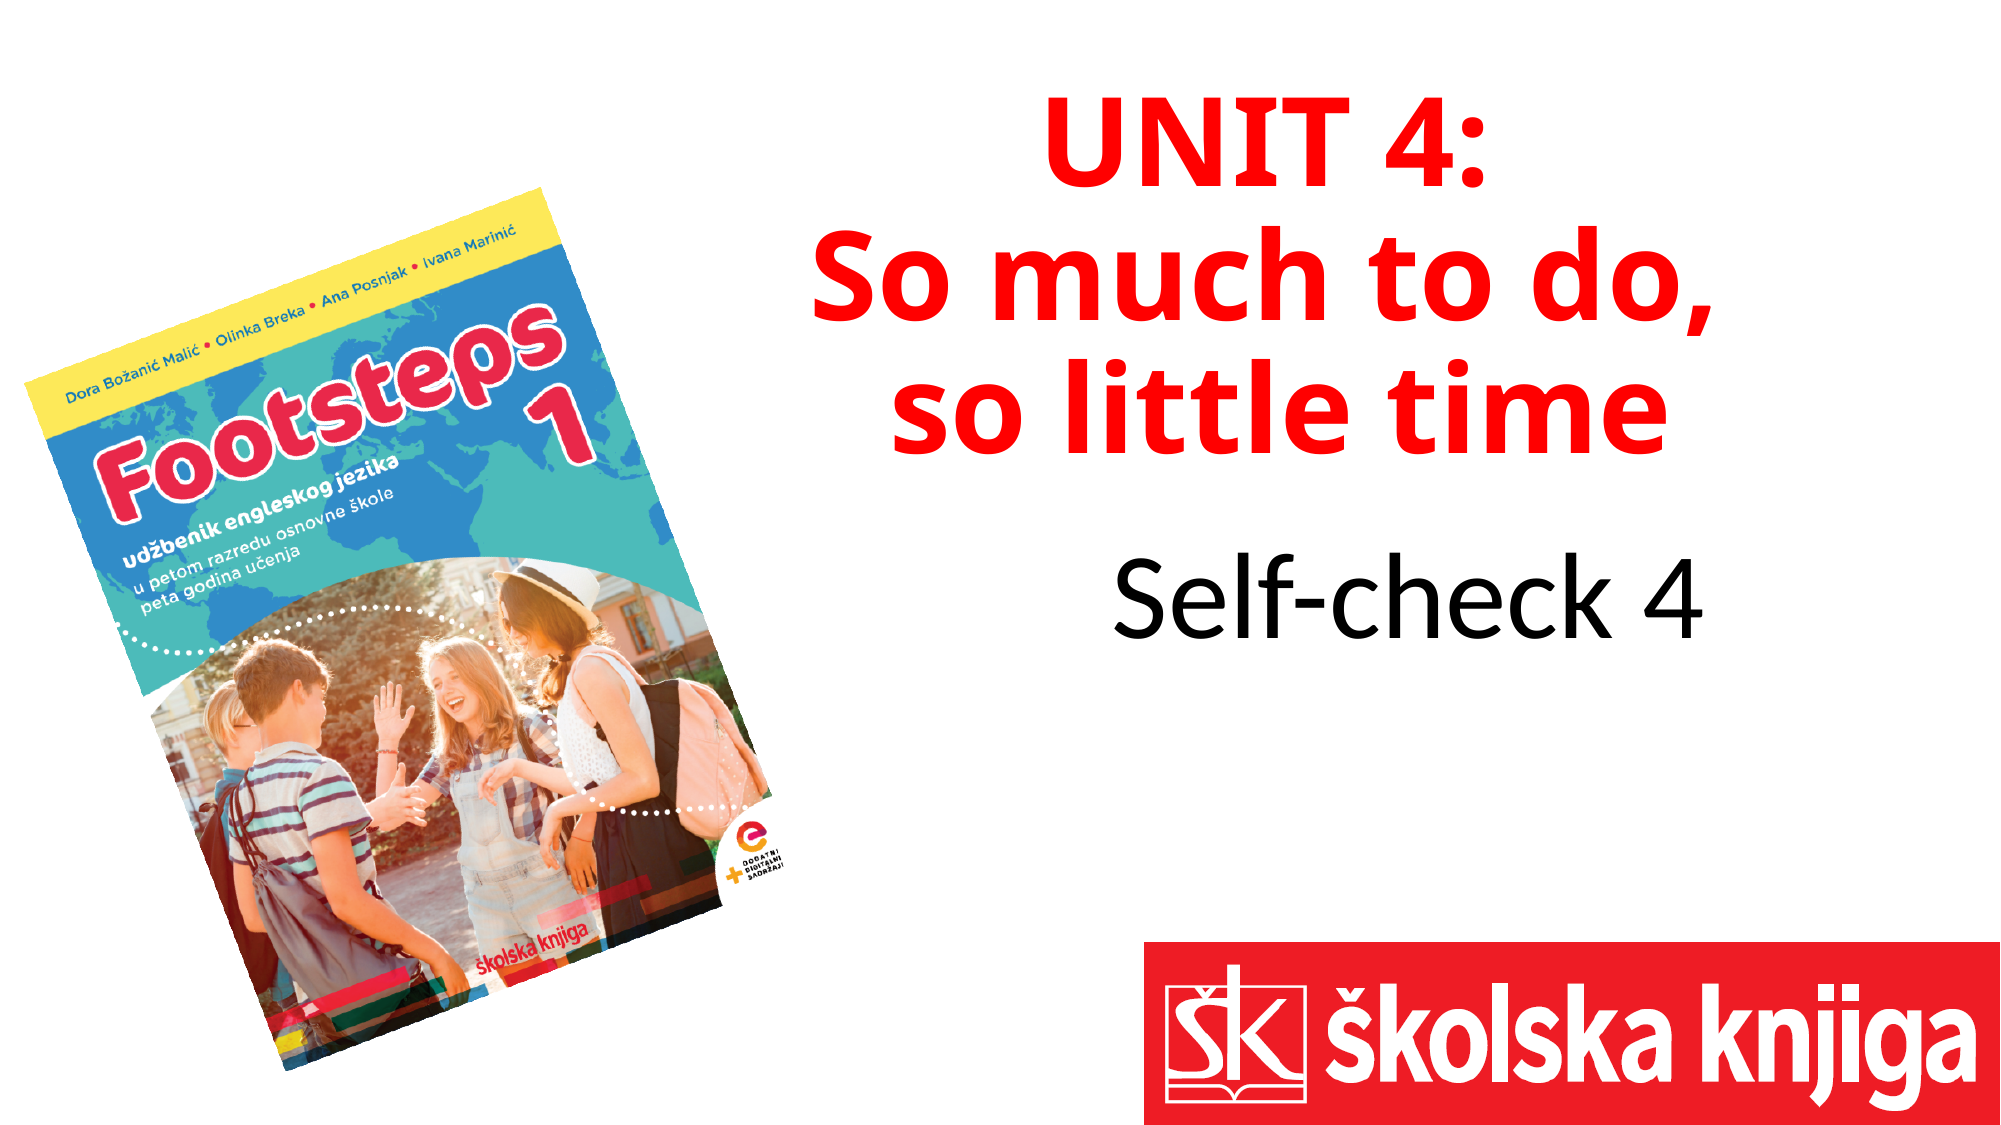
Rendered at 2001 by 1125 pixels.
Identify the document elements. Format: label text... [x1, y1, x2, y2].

picture [1144, 942, 2000, 1125]
picture [24, 188, 801, 1071]
subtitle Self-check 4 [689, 525, 2000, 797]
title UNIT 4: So much to do, so little time [536, 71, 2000, 489]
